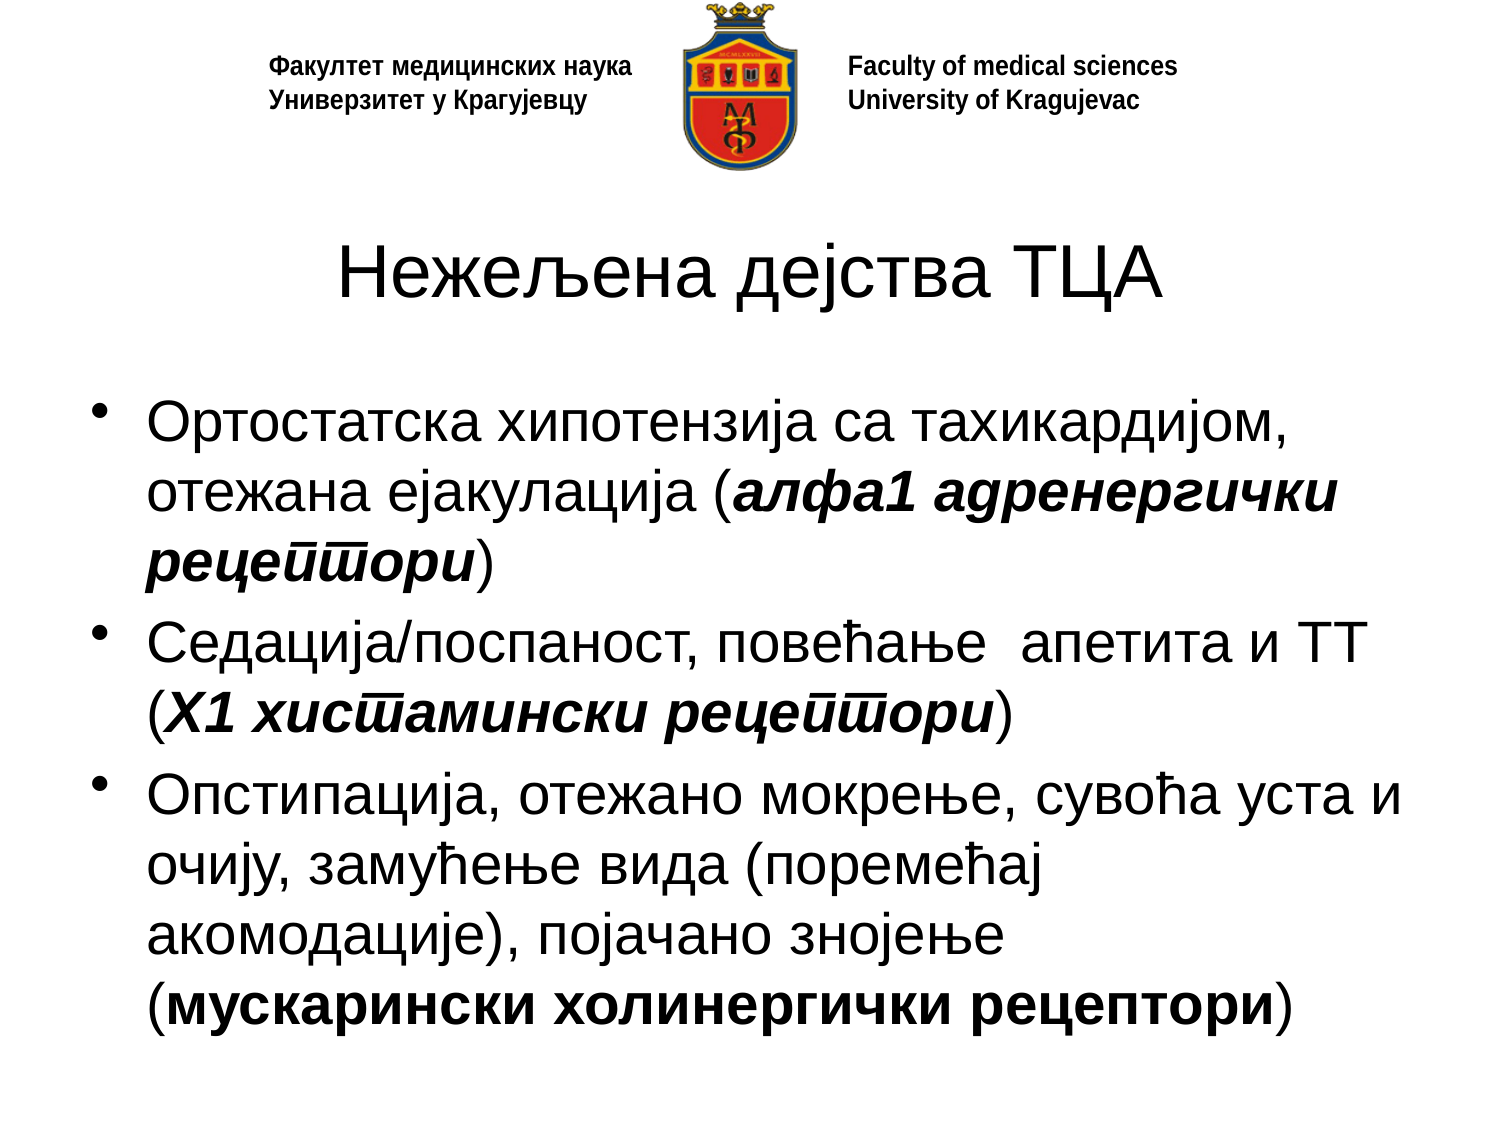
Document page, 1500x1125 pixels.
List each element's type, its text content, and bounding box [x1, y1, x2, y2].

title Нежељена дејства ТЦА [74, 173, 1426, 362]
list Ортостатска хипотензија са тахикардијом, отежана ејакулација (алфа1 адренергички рецептори) Седација/поспаност, повећање апетита и ТТ (Х1 хистамински рецептори) Опстипација, отежано мокрење, сувоћа уста и очију, замућење вида (поремећај акомодације), појачано знојење (мускарински холинергички рецептори) [74, 374, 1426, 1118]
